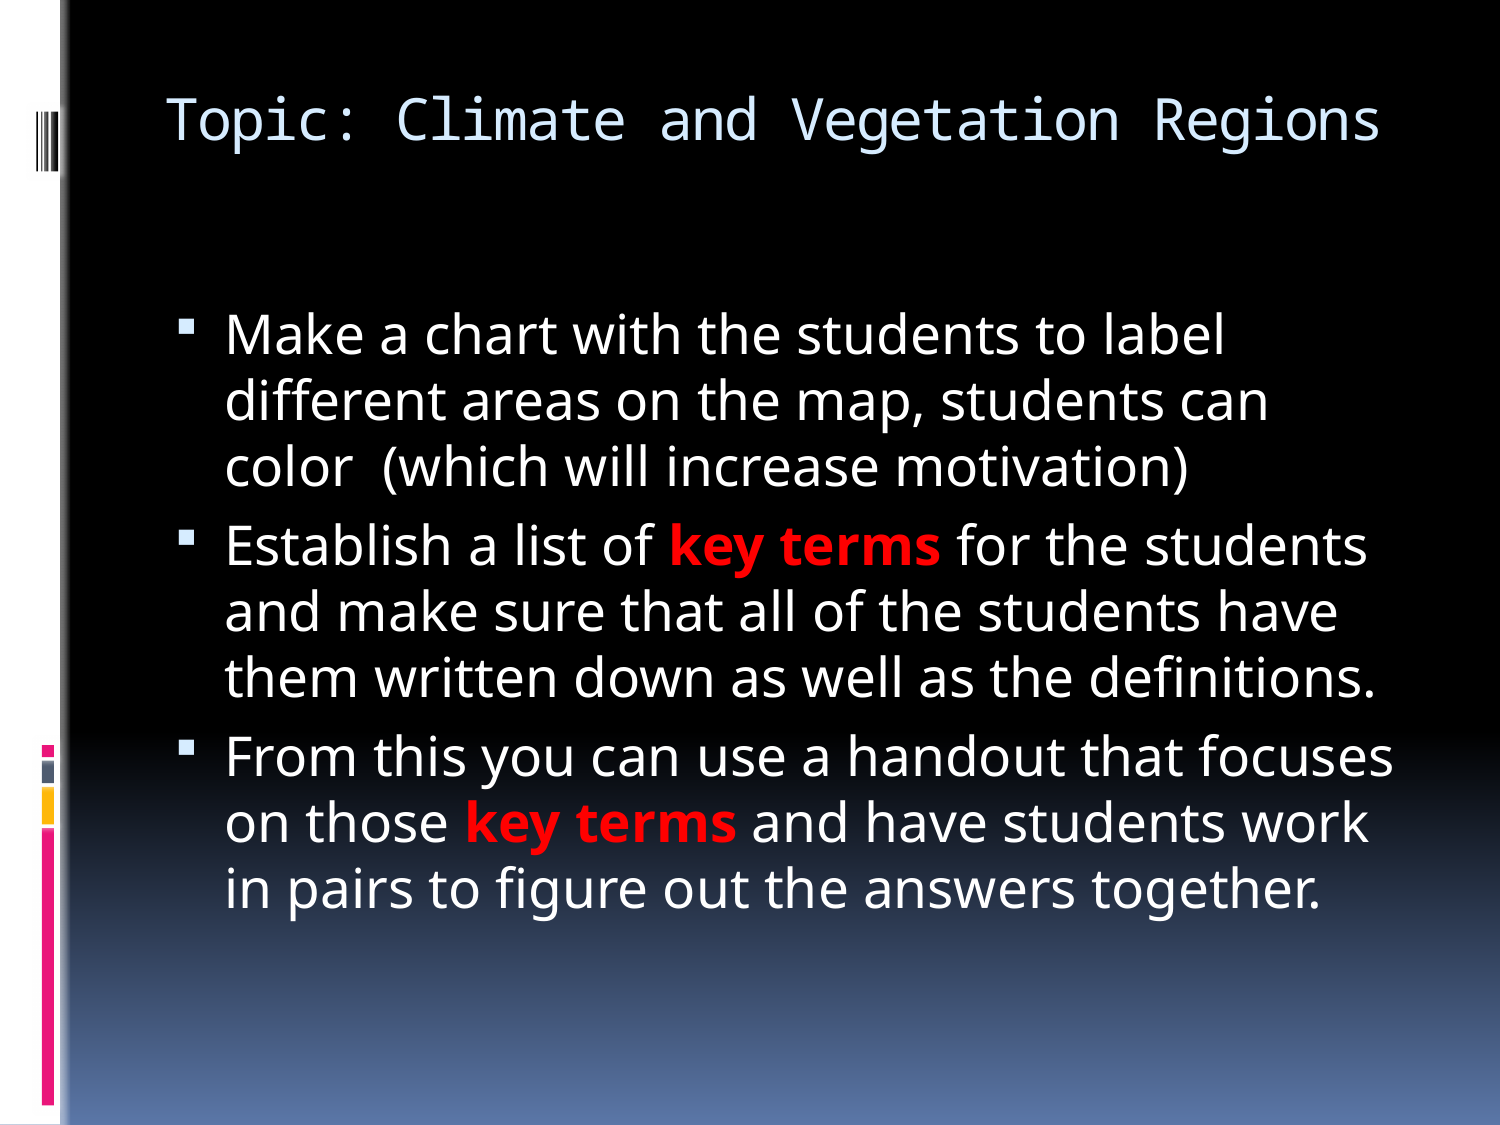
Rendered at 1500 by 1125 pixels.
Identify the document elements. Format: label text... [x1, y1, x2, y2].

title Topic: Climate and Vegetation Regions [150, 75, 1425, 225]
list Make a chart with the students to label different areas on the map, students can color (which will increase motivation) Establish a list of key terms for the students and make sure that all of the students have them written down as well as the definitions. From this you can use a handout that focuses on those key terms and have students work in pairs to figure out the answers together. [150, 292, 1425, 1043]
